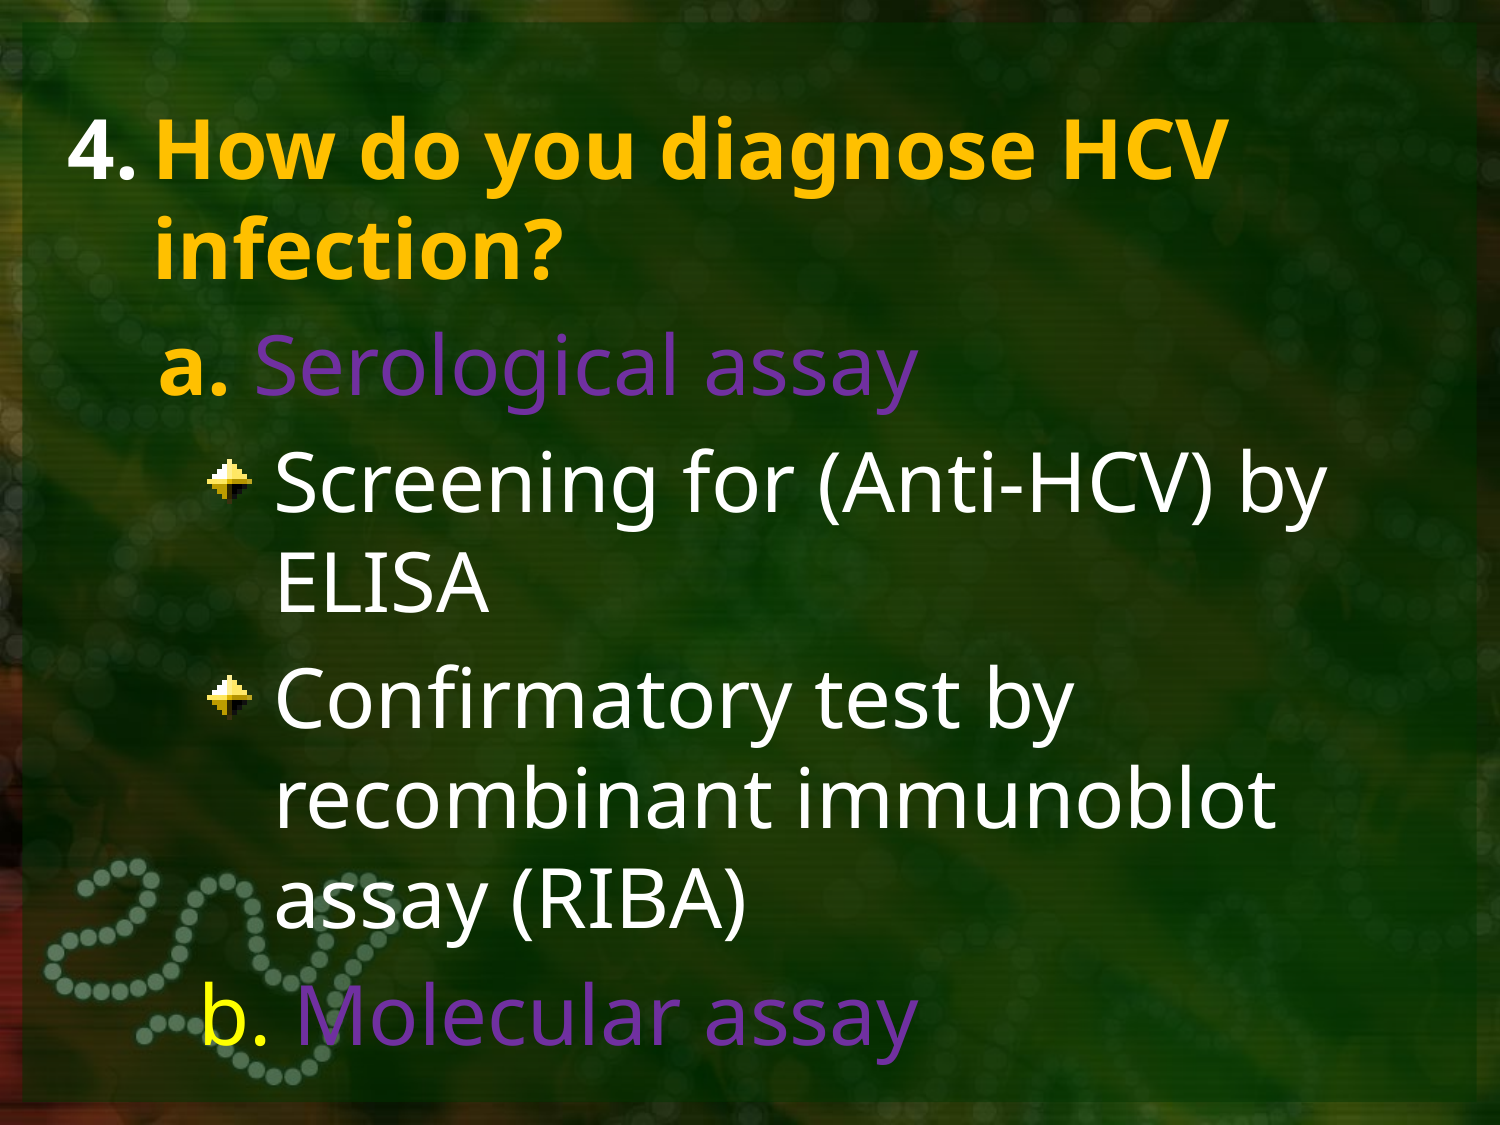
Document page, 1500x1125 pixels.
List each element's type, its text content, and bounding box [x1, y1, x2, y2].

picture [0, 0, 1500, 1125]
list How do you diagnose HCV infection? a. Serological assay Screening for (Anti-HCV) by ELISA Confirmatory test by recombinant immunoblot assay (RIBA) b. Molecular assay [52, 88, 1403, 831]
